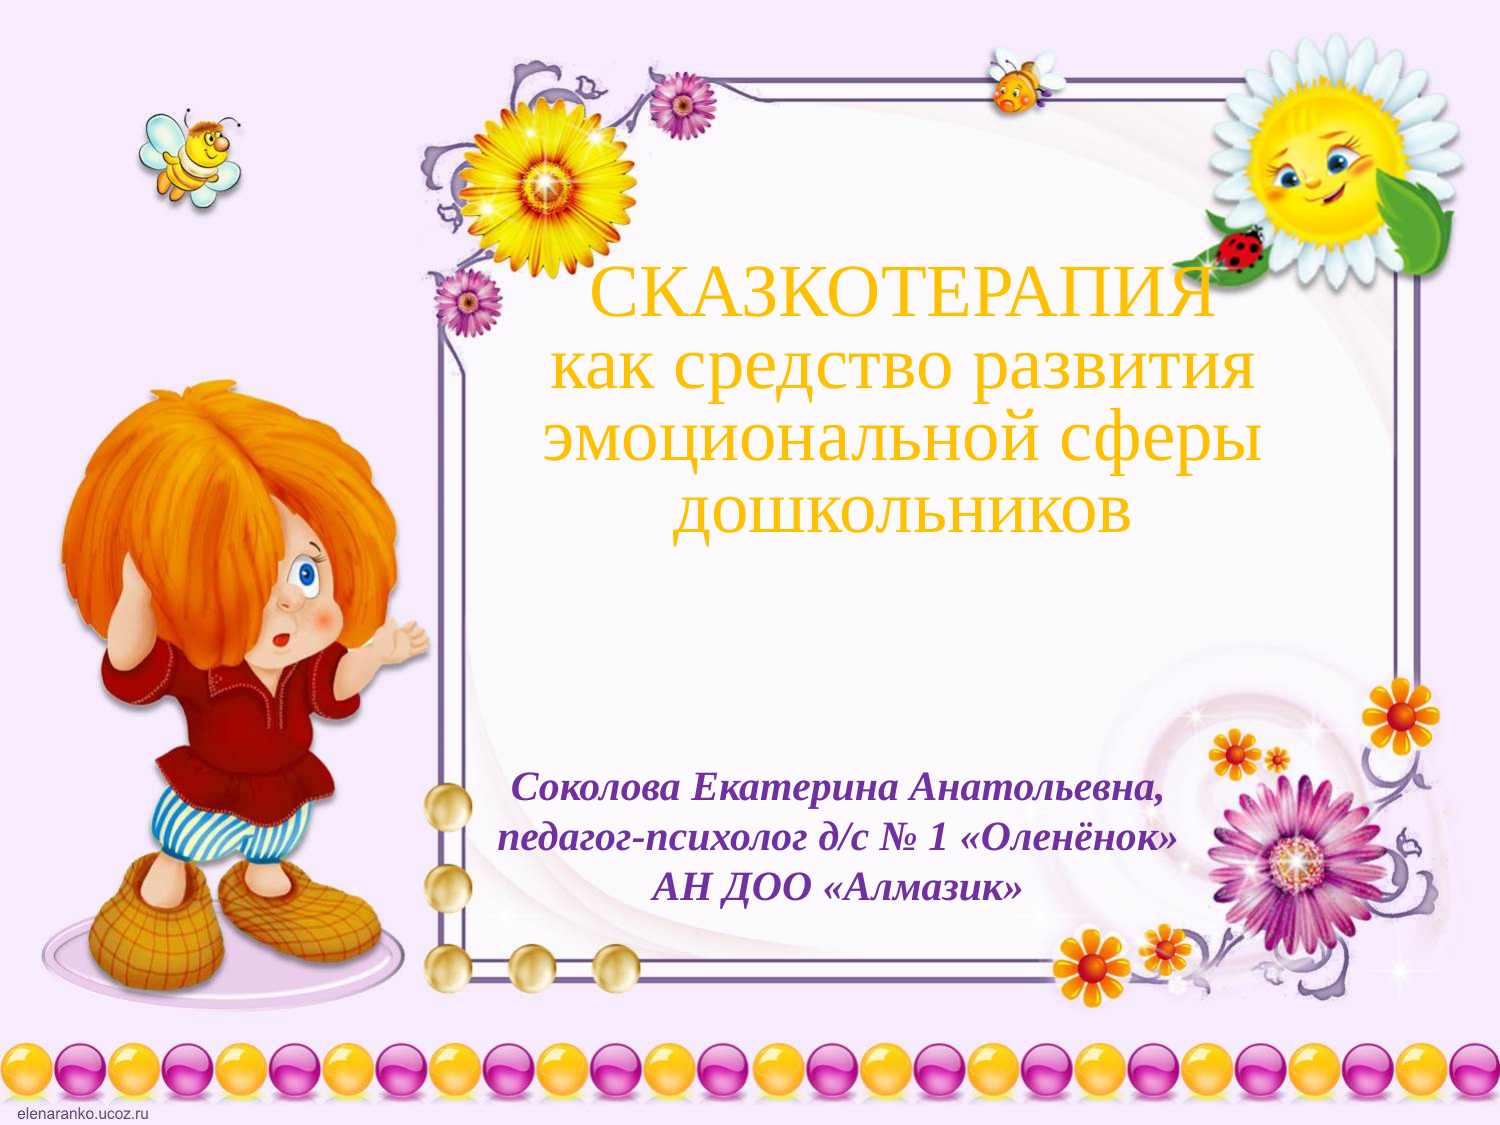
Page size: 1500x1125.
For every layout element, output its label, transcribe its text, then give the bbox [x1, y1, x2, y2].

text_box СКАЗКОТЕРАПИЯ как средство развития эмоциональной сферы дошкольников [478, 243, 1329, 563]
subtitle Соколова Екатерина Анатольевна, педагог-психолог д/с № 1 «Оленёнок» АН ДОО «Алмазик» [466, 751, 1211, 1035]
picture [0, 0, 1500, 1125]
